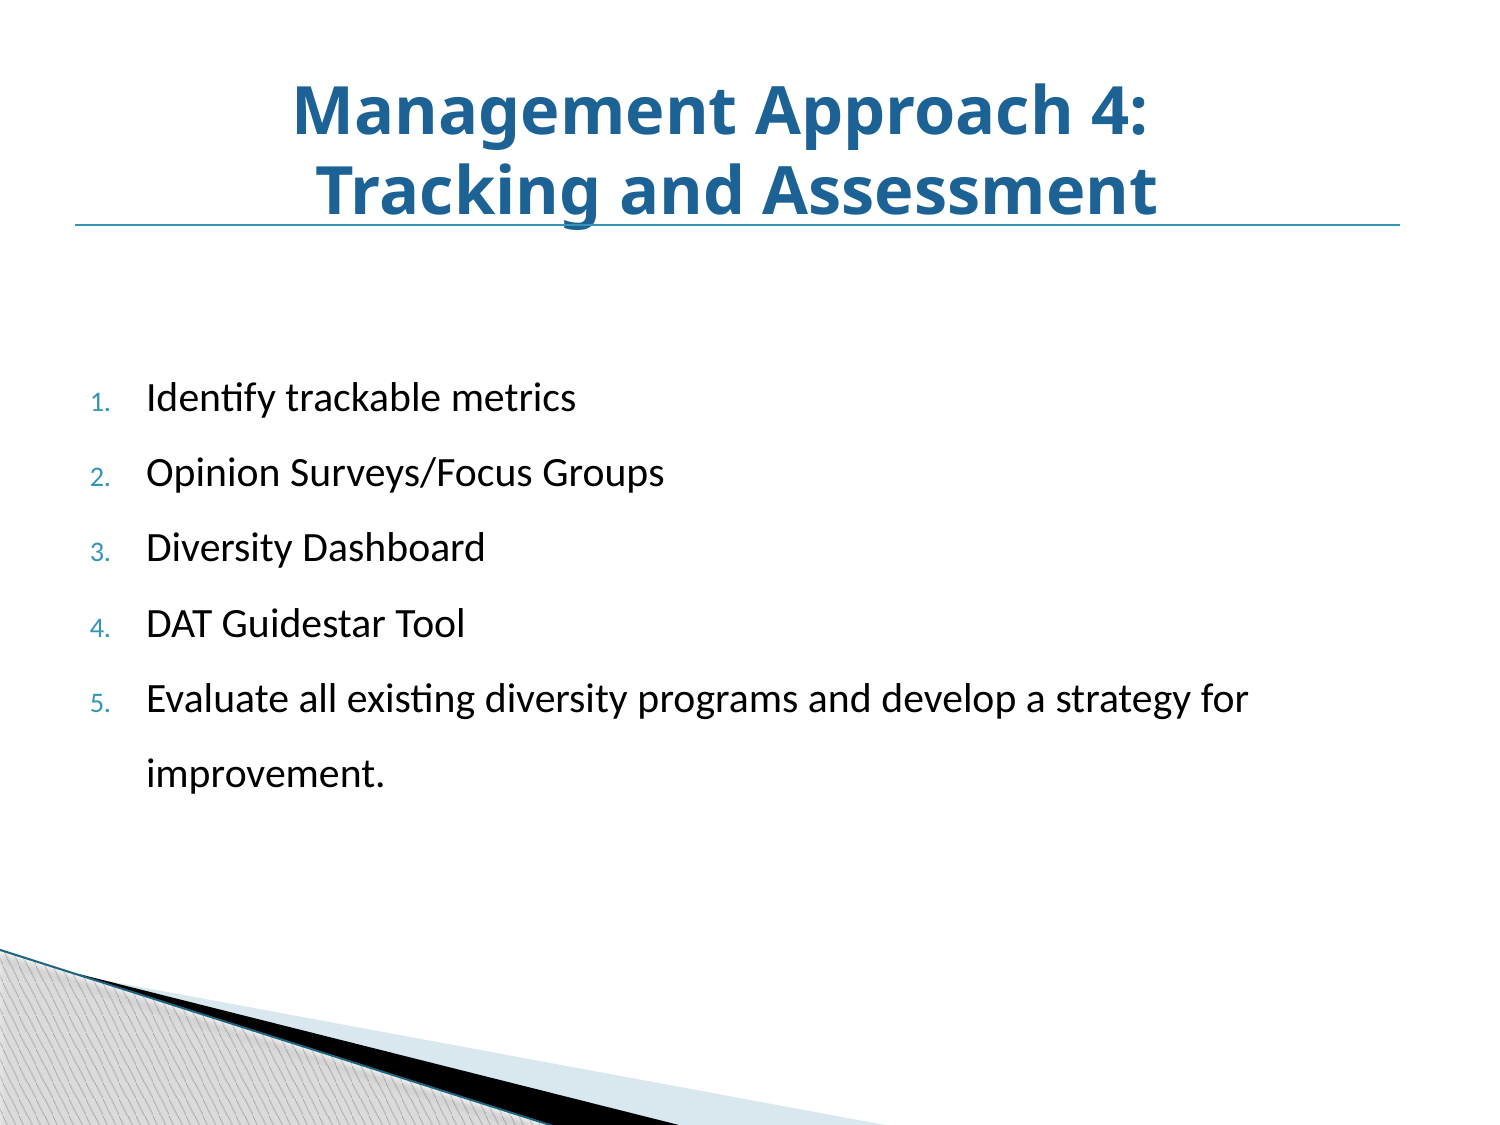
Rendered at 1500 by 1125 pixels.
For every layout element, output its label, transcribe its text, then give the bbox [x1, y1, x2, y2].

list Identify trackable metrics Opinion Surveys/Focus Groups Diversity Dashboard DAT Guidestar Tool Evaluate all existing diversity programs and develop a strategy for improvement. [75, 287, 1450, 863]
title Management Approach 4: Tracking and Assessment [62, 70, 1413, 225]
